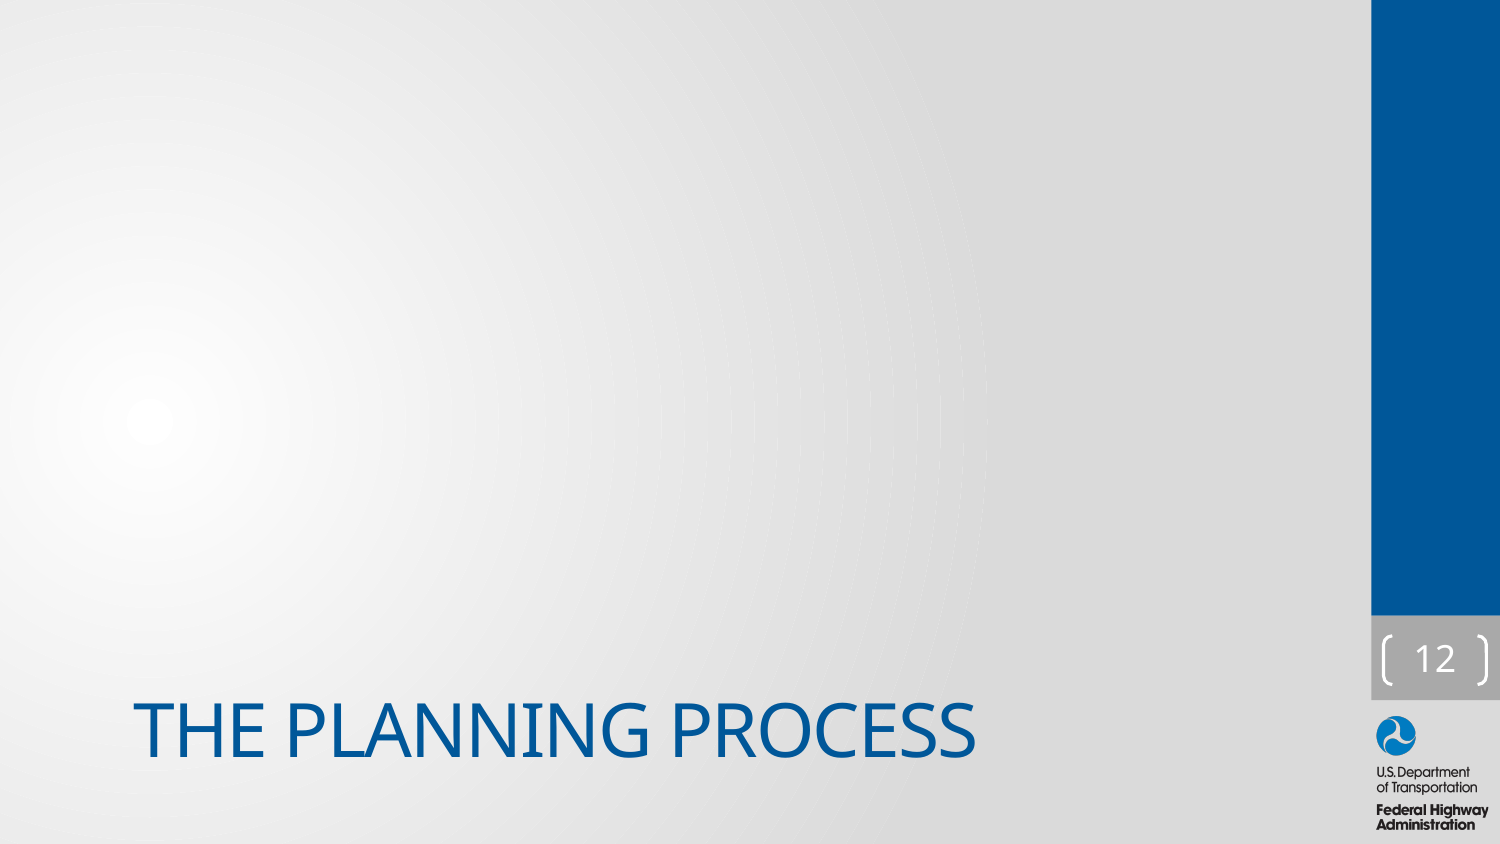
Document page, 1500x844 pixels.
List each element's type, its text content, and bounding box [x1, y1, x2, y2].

slide_number 12 [1381, 634, 1488, 687]
title The Planning process [118, 675, 1375, 819]
